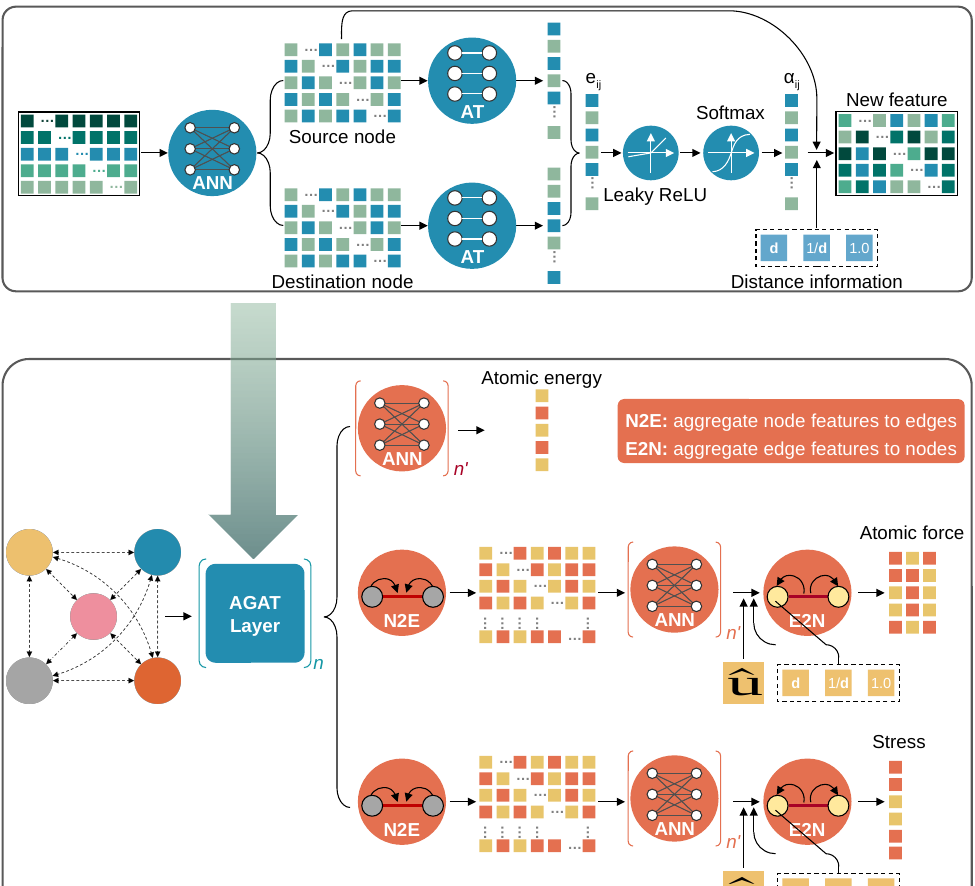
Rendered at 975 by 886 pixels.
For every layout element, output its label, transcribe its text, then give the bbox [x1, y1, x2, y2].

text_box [479, 751, 600, 853]
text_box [755, 229, 878, 267]
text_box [777, 873, 900, 886]
text_box Atomic force [845, 513, 975, 551]
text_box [427, 182, 517, 269]
text_box αij [769, 57, 815, 98]
text_box [922, 568, 937, 583]
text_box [199, 558, 324, 674]
text_box [922, 585, 937, 600]
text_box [777, 664, 900, 702]
text_box [888, 585, 903, 600]
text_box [517, 72, 611, 90]
text_box [888, 568, 903, 583]
text_box [922, 620, 937, 635]
text_box [905, 551, 920, 566]
text_box [905, 603, 920, 617]
text_box [825, 853, 840, 867]
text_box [479, 542, 600, 644]
text_box [888, 603, 903, 617]
text_box [888, 846, 903, 860]
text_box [168, 109, 257, 197]
text_box [905, 620, 920, 635]
text_box [888, 794, 903, 809]
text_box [628, 541, 745, 644]
text_box [922, 603, 937, 617]
text_box [888, 620, 903, 635]
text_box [357, 758, 447, 845]
text_box [888, 812, 903, 826]
text_box [905, 568, 920, 583]
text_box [355, 380, 471, 480]
text_box Distance information [715, 293, 918, 300]
text_box [825, 644, 840, 658]
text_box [18, 110, 140, 196]
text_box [835, 109, 958, 196]
text_box [905, 585, 920, 600]
text_box Leaky ReLU [588, 175, 722, 213]
text_box eij [570, 57, 617, 98]
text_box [357, 549, 447, 636]
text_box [763, 549, 852, 636]
text_box [922, 551, 937, 566]
text_box Destination node [256, 293, 429, 300]
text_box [703, 125, 759, 181]
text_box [517, 217, 611, 235]
text_box [753, 832, 776, 855]
text_box [888, 829, 903, 844]
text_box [628, 750, 745, 853]
text_box [205, 302, 300, 558]
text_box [427, 37, 517, 124]
text_box [888, 760, 903, 775]
text_box Softmax [681, 93, 780, 131]
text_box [501, 423, 583, 437]
text_box [888, 551, 903, 566]
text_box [763, 758, 852, 845]
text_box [284, 184, 401, 268]
text_box Stress [857, 722, 941, 760]
picture [6, 529, 181, 704]
text_box [1, 357, 973, 886]
text_box [753, 623, 776, 646]
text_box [284, 39, 401, 123]
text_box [622, 125, 679, 181]
text_box [1, 5, 973, 293]
text_box [888, 777, 903, 792]
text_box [731, 143, 848, 161]
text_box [531, 143, 648, 161]
